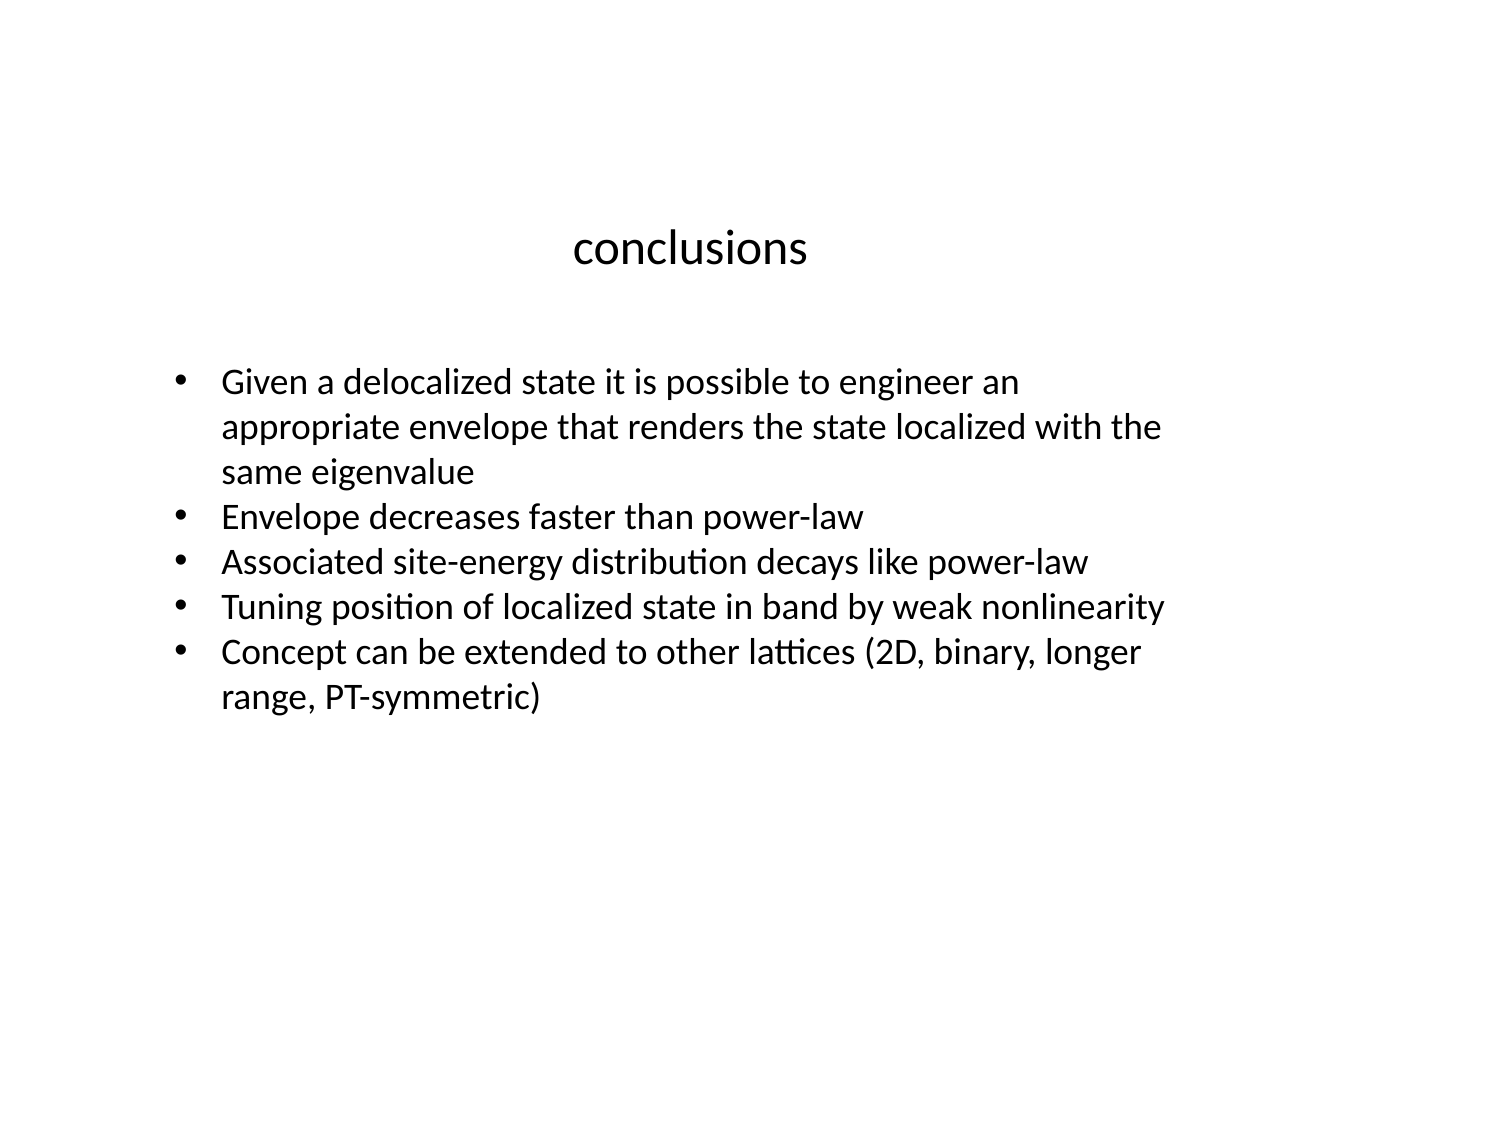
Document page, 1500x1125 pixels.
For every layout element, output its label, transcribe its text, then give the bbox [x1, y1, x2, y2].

text_box Given a delocalized state it is possible to engineer an appropriate envelope that renders the state localized with the same eigenvalue Envelope decreases faster than power-law Associated site-energy distribution decays like power-law Tuning position of localized state in band by weak nonlinearity Concept can be extended to other lattices (2D, binary, longer range, PT-symmetric) [159, 349, 1223, 770]
text_box conclusions [558, 207, 836, 282]
